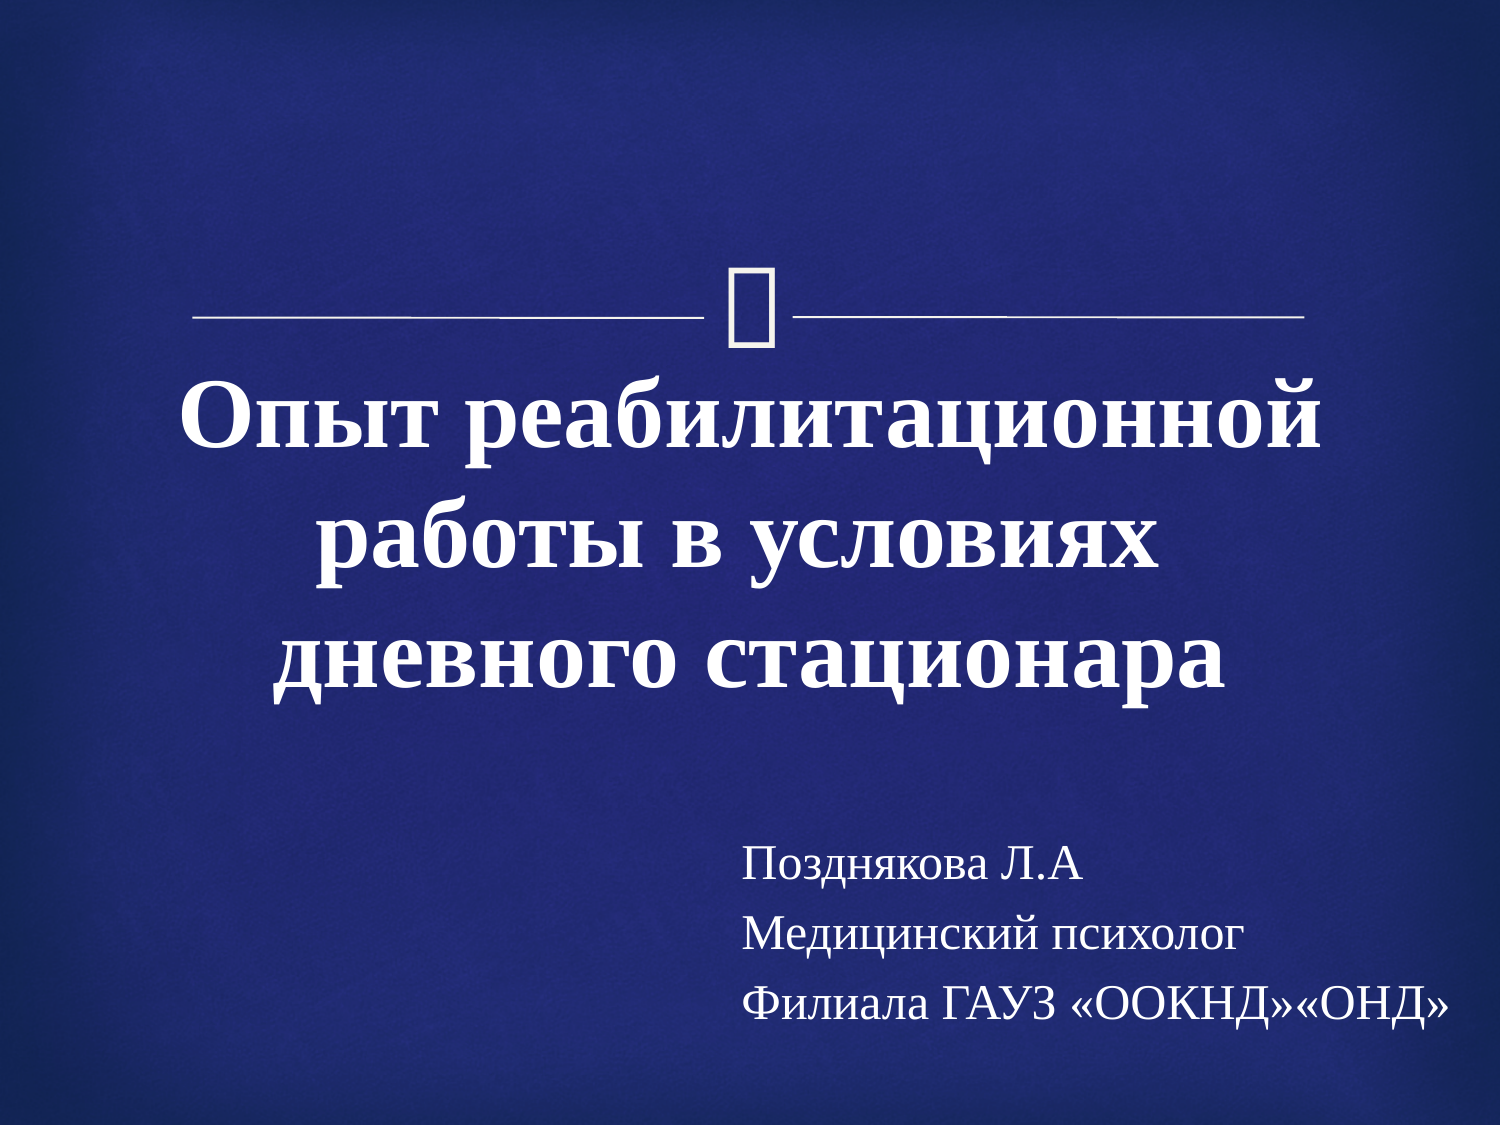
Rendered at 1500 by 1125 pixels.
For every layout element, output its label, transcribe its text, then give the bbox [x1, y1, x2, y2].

title Опыт реабилитационной работы в условиях дневного стационара [0, 397, 1500, 657]
list Позднякова Л.А Медицинский психолог Филиала ГАУЗ «ООКНД»«ОНД» [726, 822, 1500, 1083]
